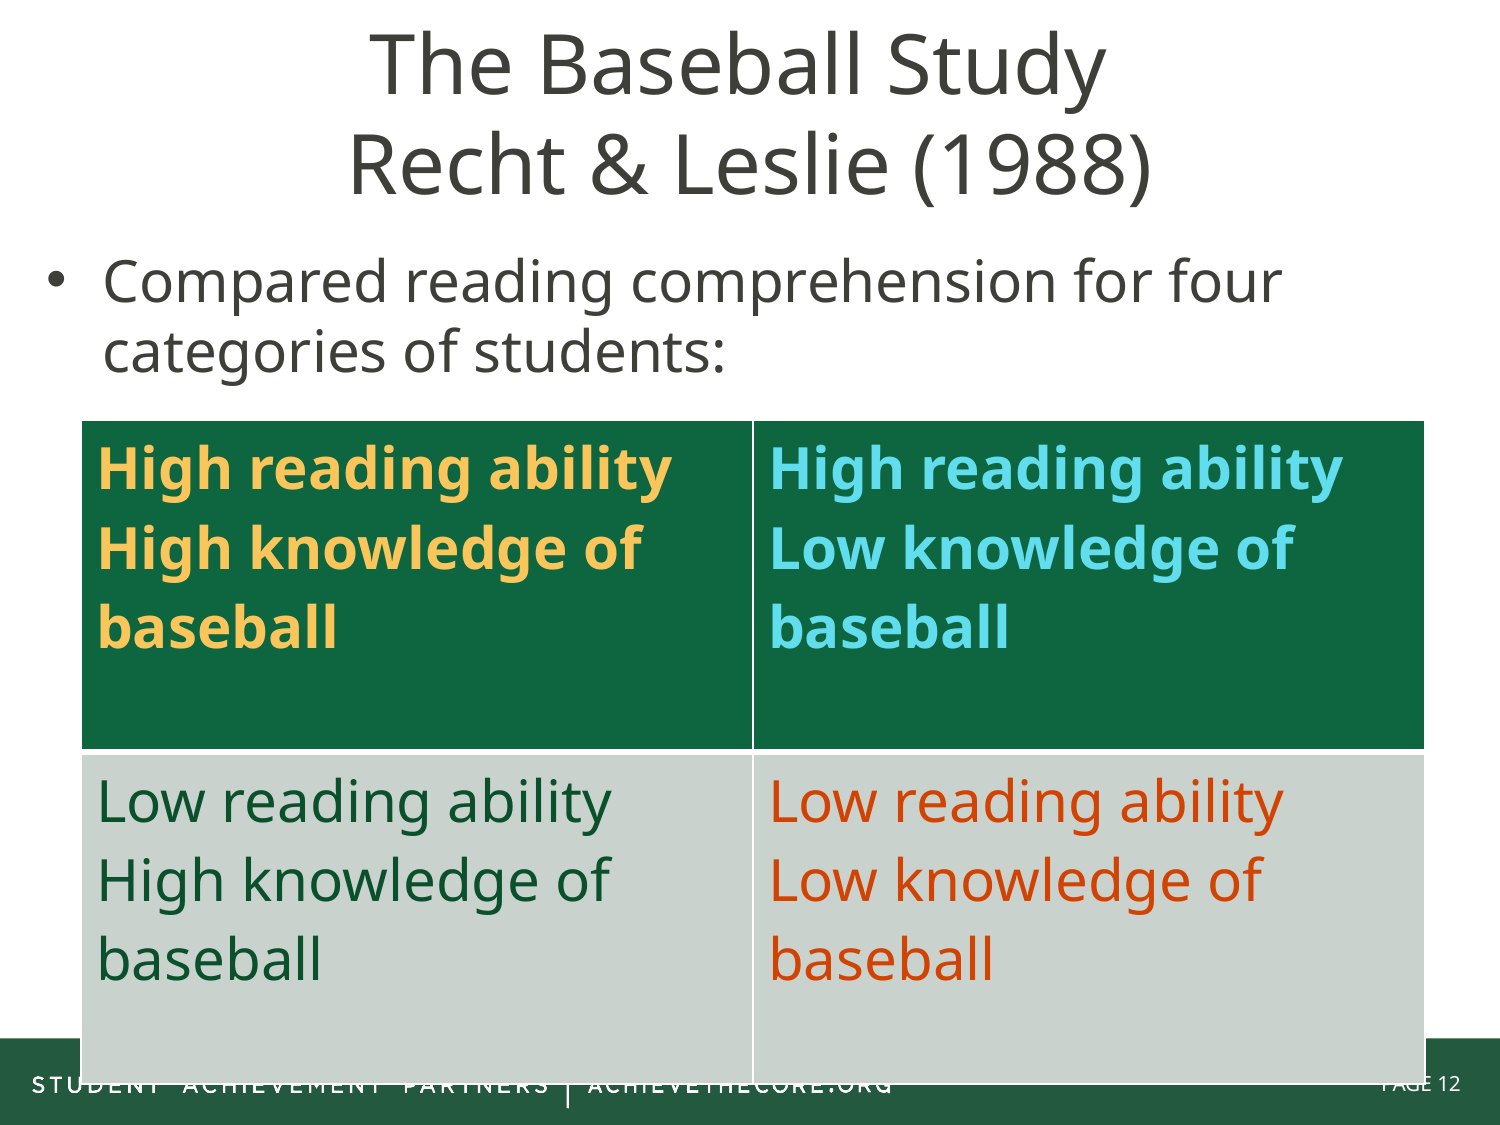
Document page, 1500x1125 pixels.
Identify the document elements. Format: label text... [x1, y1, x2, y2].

table_cell Low reading ability High knowledge of baseball [82, 755, 752, 1083]
table_header High reading ability Low knowledge of baseball [754, 421, 1424, 749]
list Compared reading comprehension for four categories of students: [31, 236, 1382, 979]
table_header High reading ability High knowledge of baseball [82, 421, 752, 749]
table_cell Low reading ability Low knowledge of baseball [754, 755, 1424, 1083]
picture [12, 1055, 911, 1112]
title The Baseball Study Recht & Leslie (1988) [75, 17, 1425, 206]
